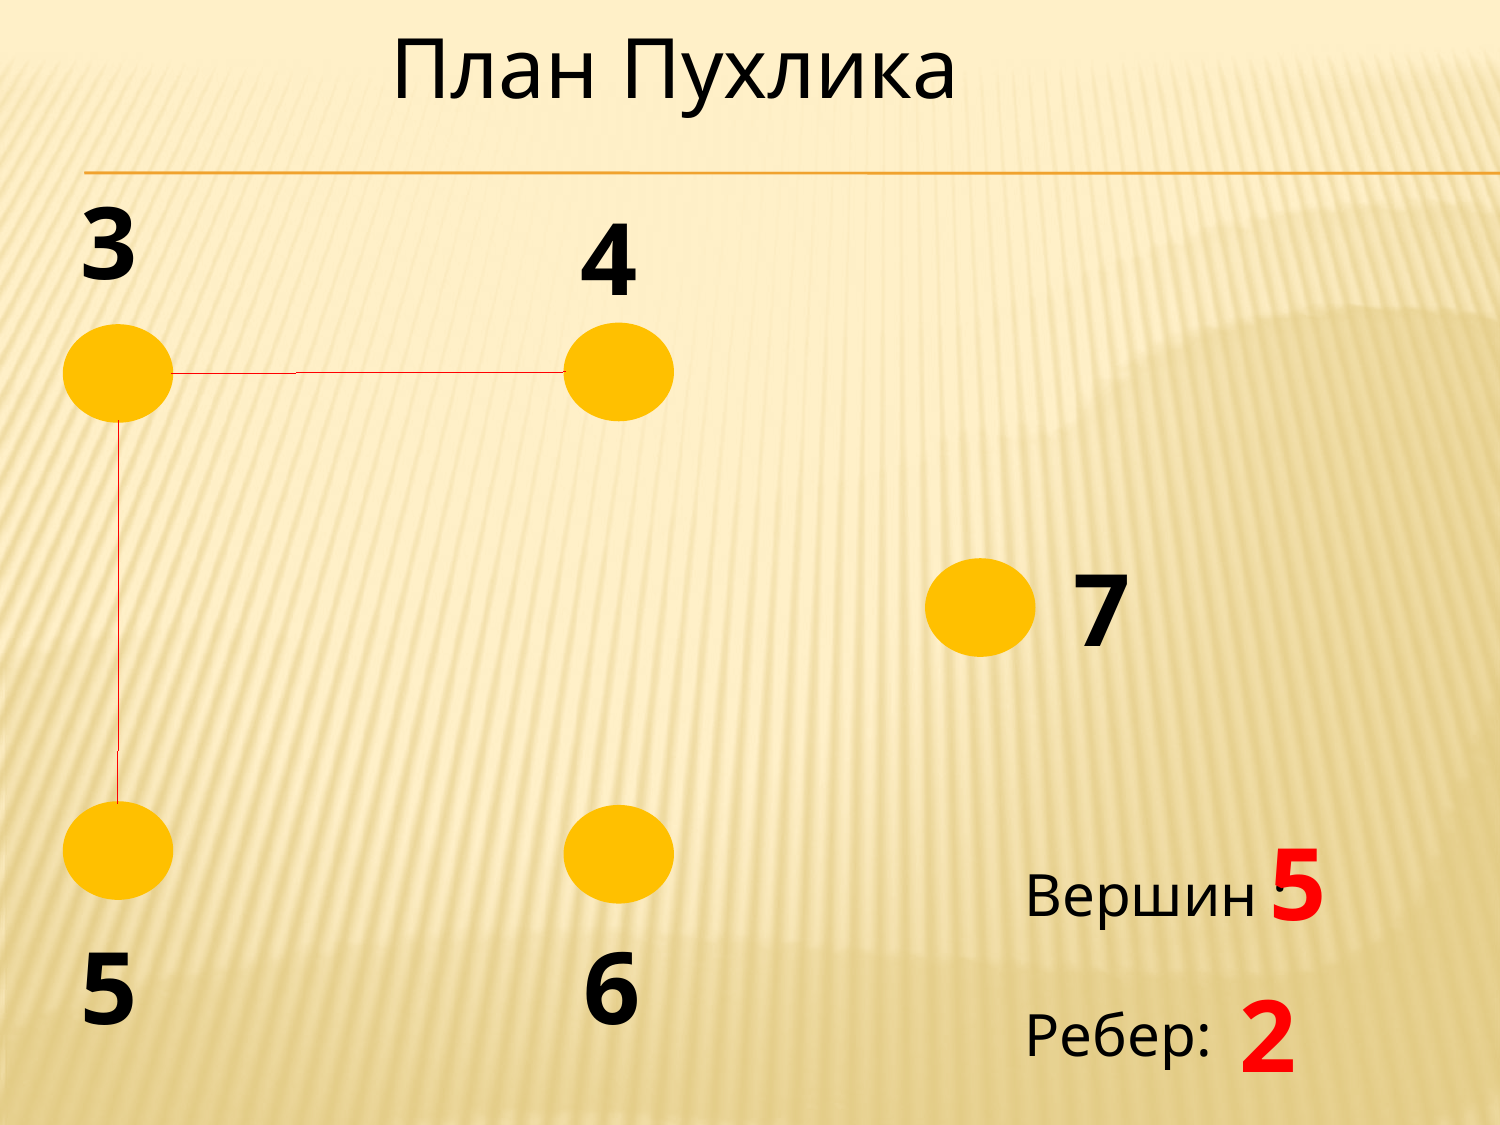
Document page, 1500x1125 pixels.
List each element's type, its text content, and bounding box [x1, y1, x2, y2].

text_box Вершин : Ребер: [1009, 850, 1500, 1076]
text_box 2 [1224, 964, 1378, 1100]
text_box [925, 558, 1036, 657]
text_box [563, 324, 674, 422]
text_box [62, 324, 174, 423]
text_box [563, 804, 674, 904]
text_box 5 [1254, 813, 1409, 948]
text_box План Пухлика [291, 7, 1059, 123]
text_box 6 [568, 916, 723, 1052]
text_box 4 [565, 188, 720, 324]
text_box [62, 801, 174, 900]
text_box 5 [65, 916, 219, 1052]
text_box 3 [65, 172, 219, 308]
picture [0, 0, 1500, 1125]
text_box 7 [1059, 539, 1213, 675]
